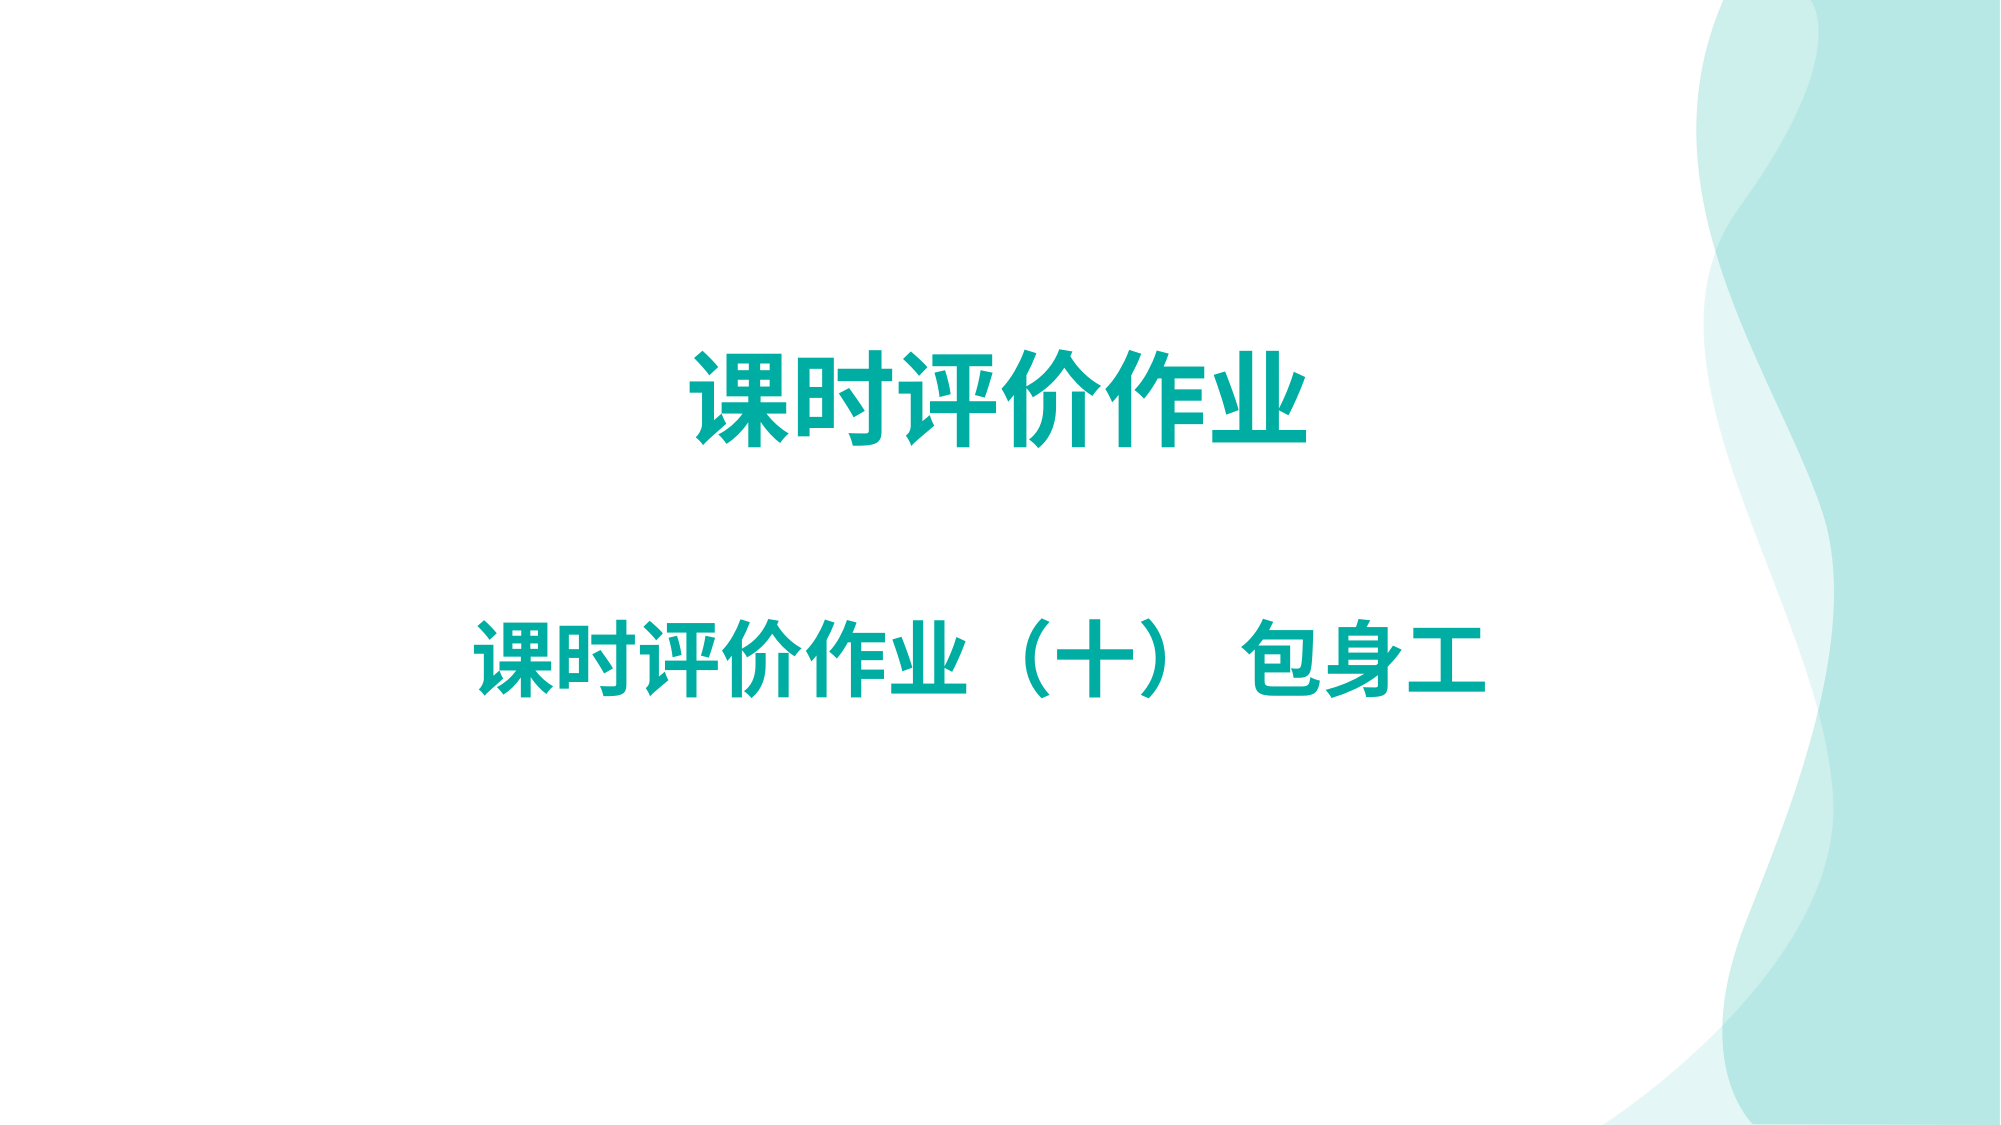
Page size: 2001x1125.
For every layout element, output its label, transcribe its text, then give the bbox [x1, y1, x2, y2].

text_box 课时评价作业 [0, 329, 2000, 461]
picture [0, 461, 2000, 1125]
picture [0, 0, 2000, 329]
text_box 课时评价作业（十） 包身工 [76, 602, 1884, 805]
